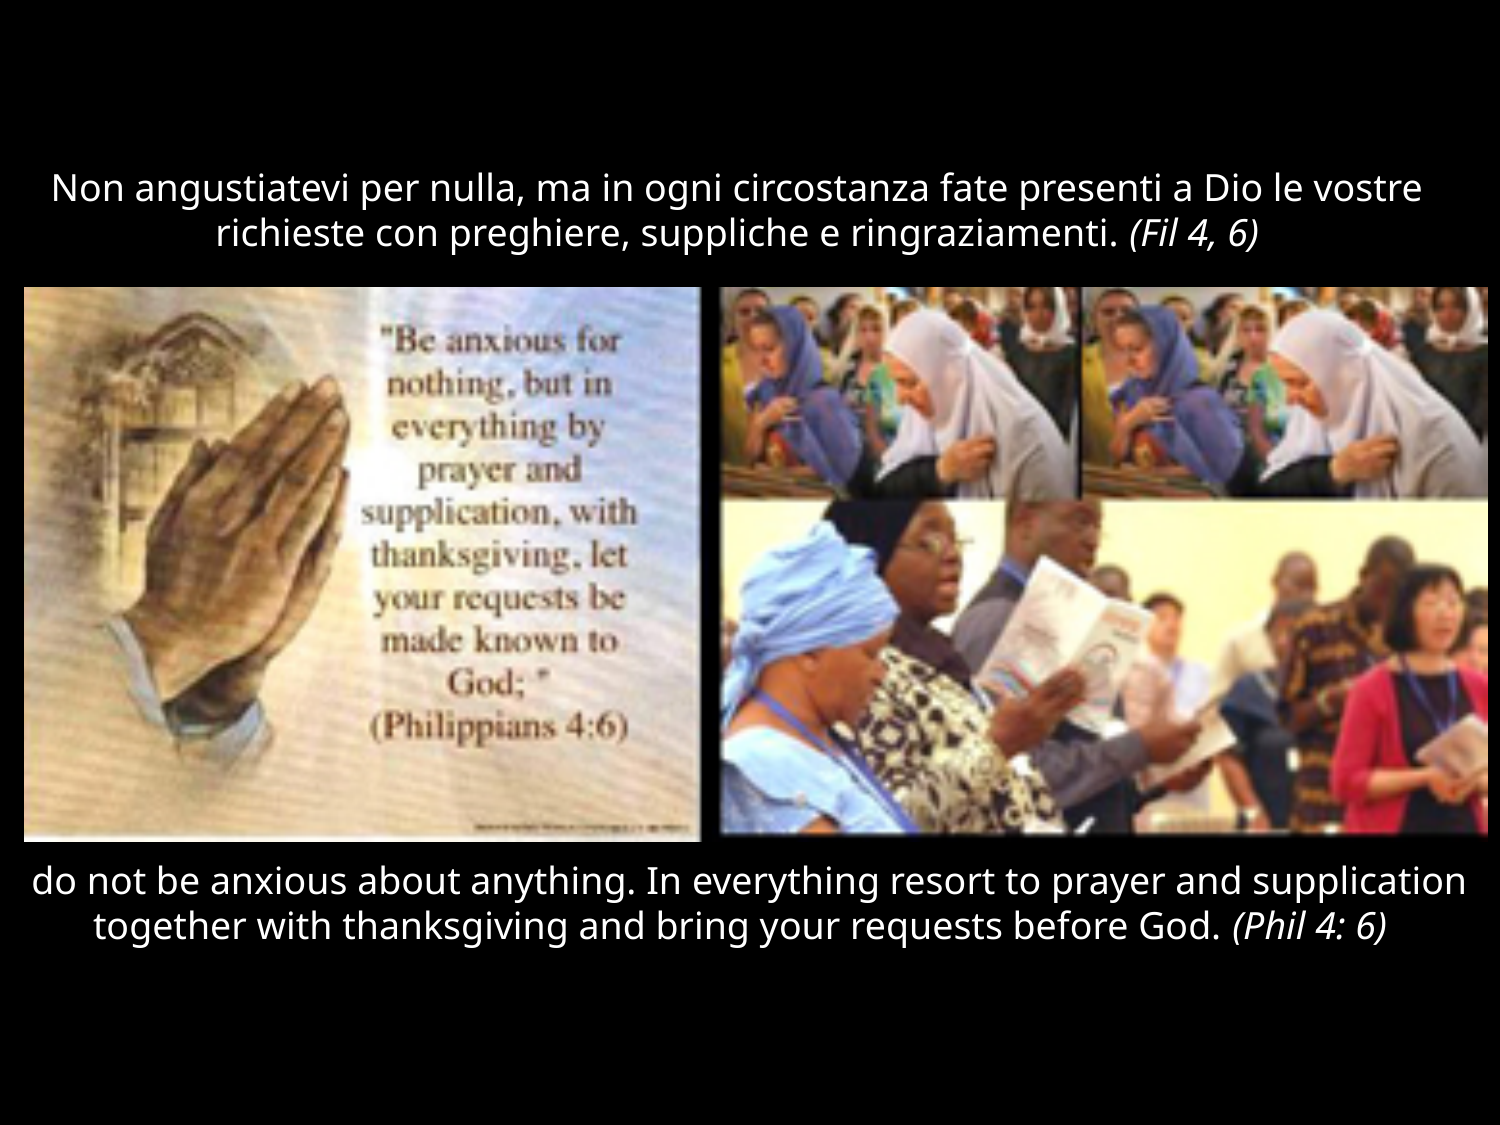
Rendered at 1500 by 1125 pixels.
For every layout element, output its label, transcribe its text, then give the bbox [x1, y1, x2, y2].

title Non angustiatevi per nulla, ma in ogni circostanza fate presenti a Dio le vostre richieste con preghiere, suppliche e ringraziamenti. (Fil 4, 6) [0, 162, 1475, 300]
text_box do not be anxious about anything. In everything resort to prayer and supplication together with thanksgiving and bring your requests before God. (Phil 4: 6) [0, 849, 1500, 955]
picture [24, 287, 1488, 842]
